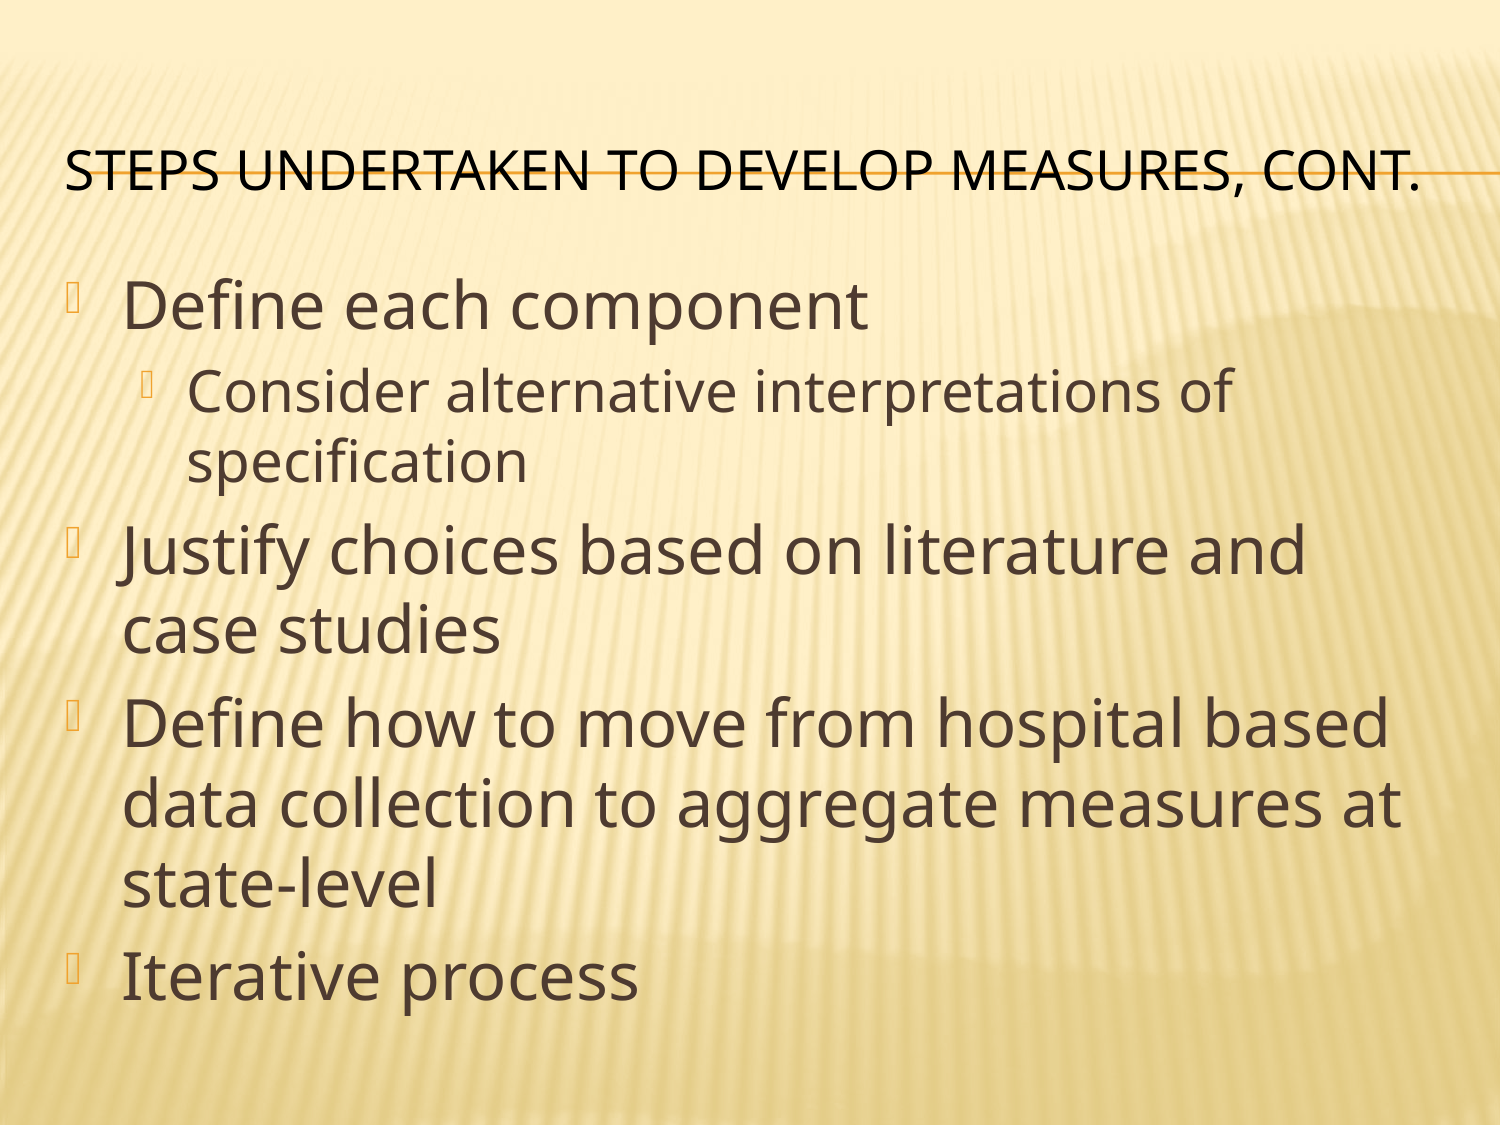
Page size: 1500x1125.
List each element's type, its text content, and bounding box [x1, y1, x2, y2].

list Define each component Consider alternative interpretations of specification Justify choices based on literature and case studies Define how to move from hospital based data collection to aggregate measures at state-level Iterative process [49, 254, 1476, 998]
title Steps Undertaken to Develop Measures, Cont. [50, 99, 1475, 238]
